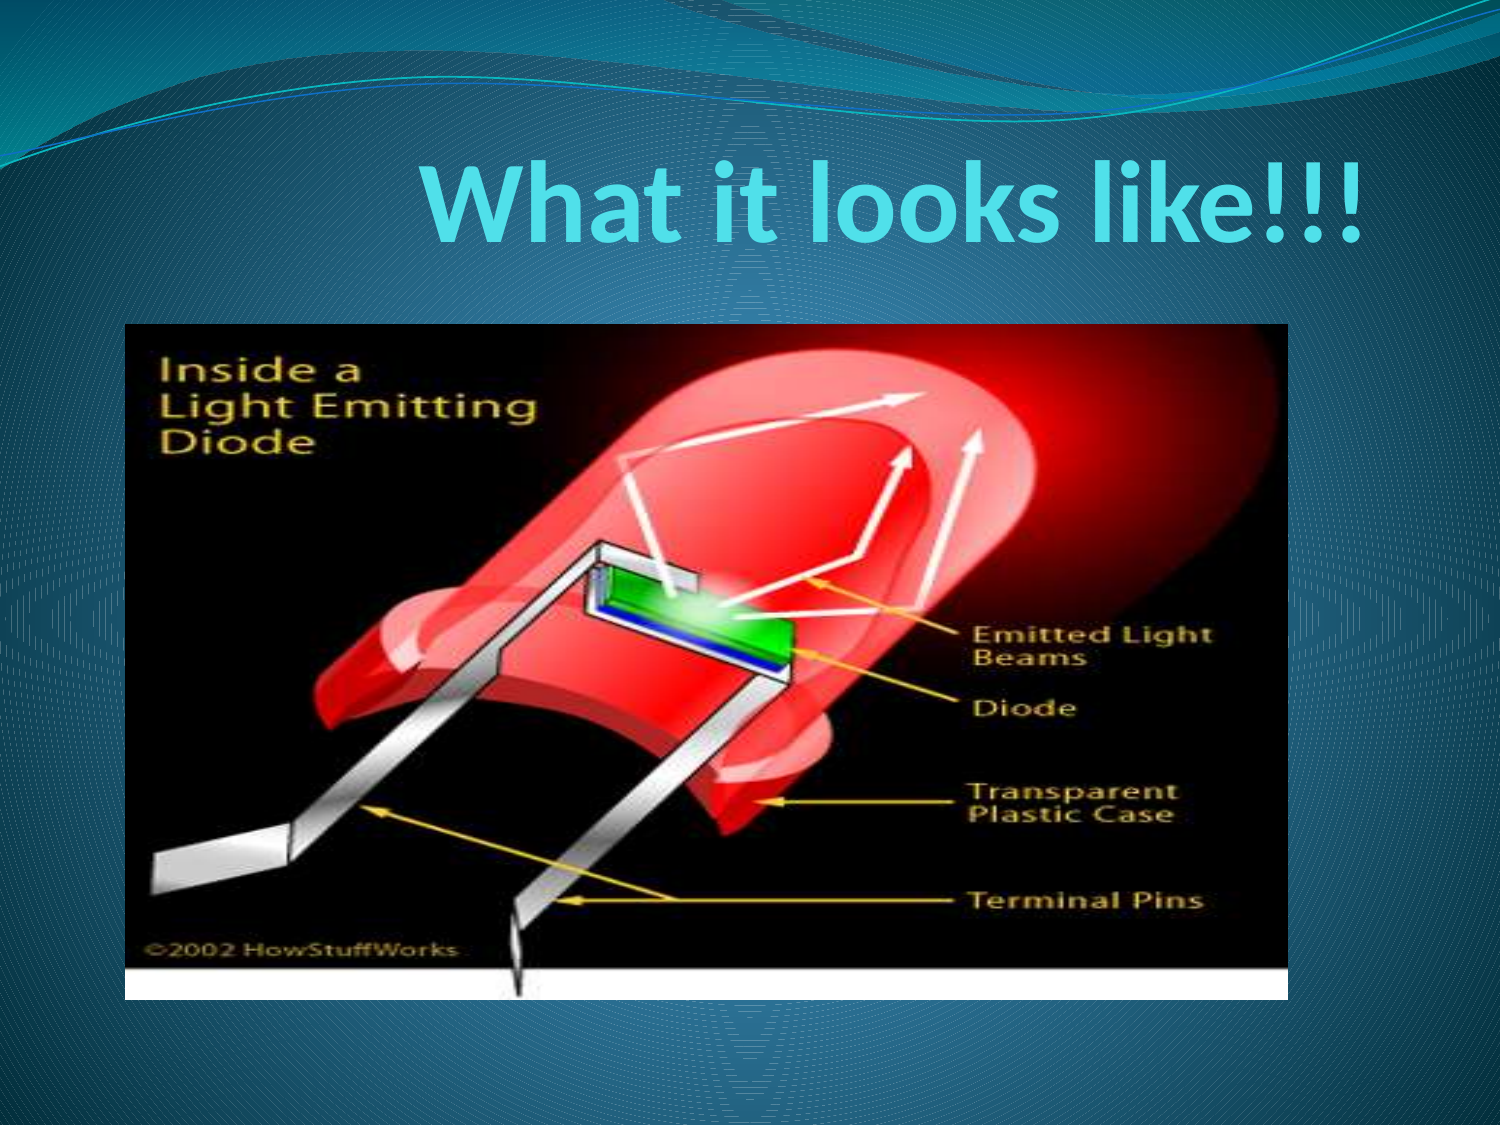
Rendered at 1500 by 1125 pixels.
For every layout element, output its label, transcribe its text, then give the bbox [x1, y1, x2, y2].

picture [124, 324, 1288, 1001]
title What it looks like!!! [99, 24, 1375, 267]
